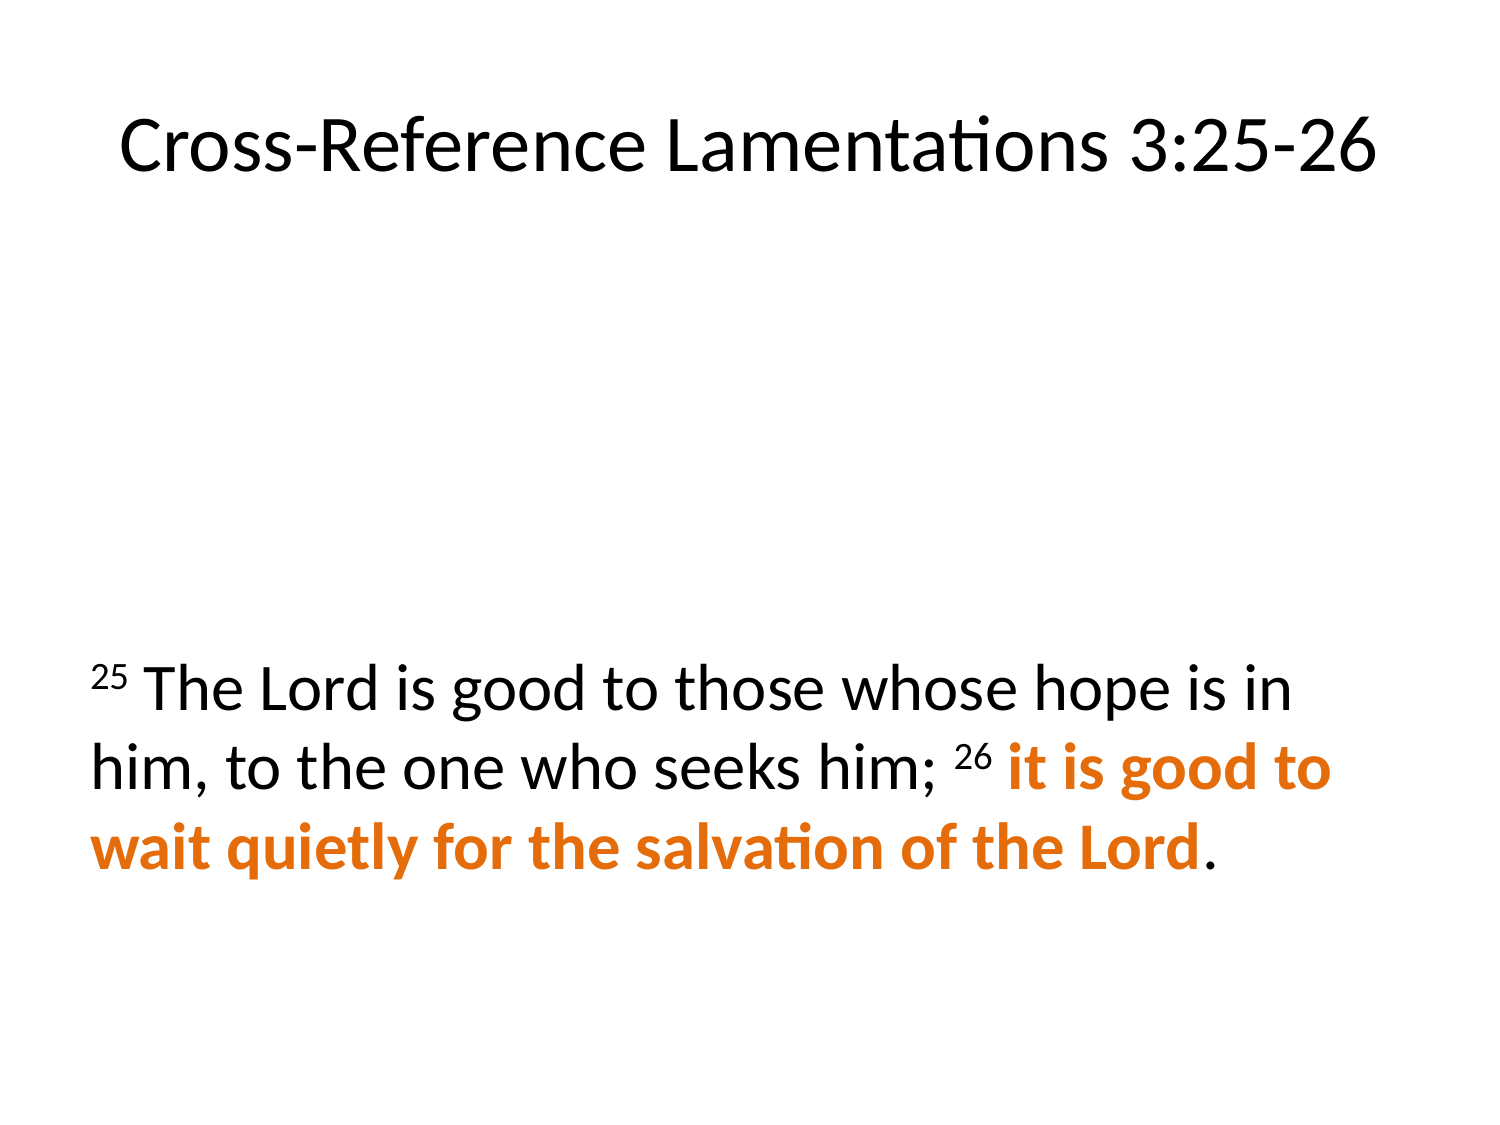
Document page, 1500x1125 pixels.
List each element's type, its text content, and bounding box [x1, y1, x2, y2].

title Cross-Reference Lamentations 3:25-26 [75, 45, 1425, 233]
list 25 The Lord is good to those whose hope is in him, to the one who seeks him; 26 it is good to wait quietly for the salvation of the Lord. [75, 262, 1425, 1005]
